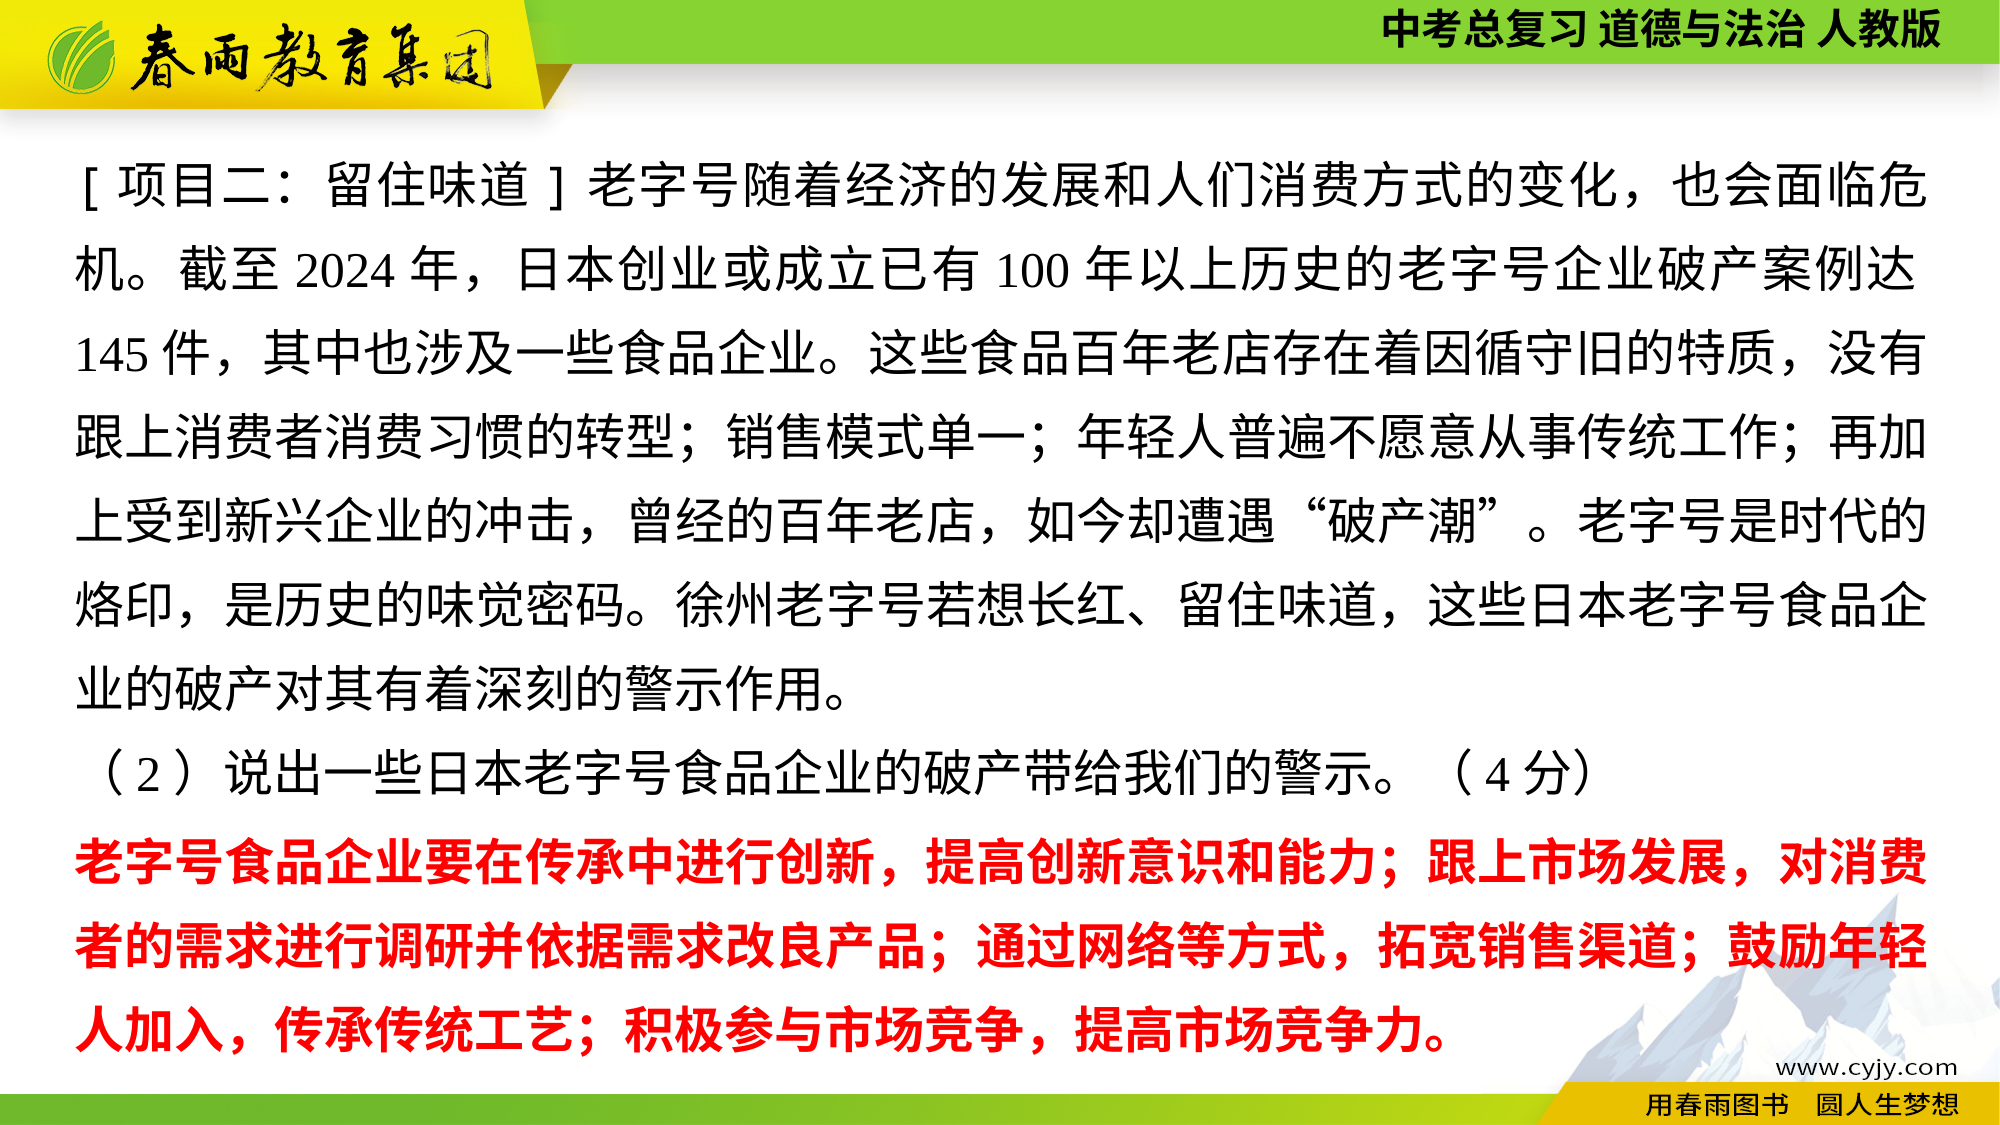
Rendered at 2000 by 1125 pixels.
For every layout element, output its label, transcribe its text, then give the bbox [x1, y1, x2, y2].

picture [0, 0, 2000, 1125]
text_box 老字号食品企业要在传承中进行创新，提高创新意识和能力；跟上市场发展，对消费者的需求进行调研并依据需求改良产品；通过网络等方式，拓宽销售渠道；鼓励年轻人加入，传承传统工艺；积极参与市场竞争，提高市场竞争力。 [59, 798, 1944, 1066]
list [项目二：留住味道]老字号随着经济的发展和人们消费方式的变化，也会面临危机。截至2024年，日本创业或成立已有100年以上历史的老字号企业破产案例达145件，其中也涉及一些食品企业。这些食品百年老店存在着因循守旧的特质，没有跟上消费者消费习惯的转型；销售模式单一；年轻人普遍不愿意从事传统工作；再加上受到新兴企业的冲击，曾经的百年老店，如今却遭遇“破产潮”。老字号是时代的烙印，是历史的味觉密码。徐州老字号若想长红、留住味道，这些日本老字号食品企业的破产对其有着深刻的警示作用。 （2）说出一些日本老字号食品企业的破产带给我们的警示。（4分） [59, 122, 1944, 798]
